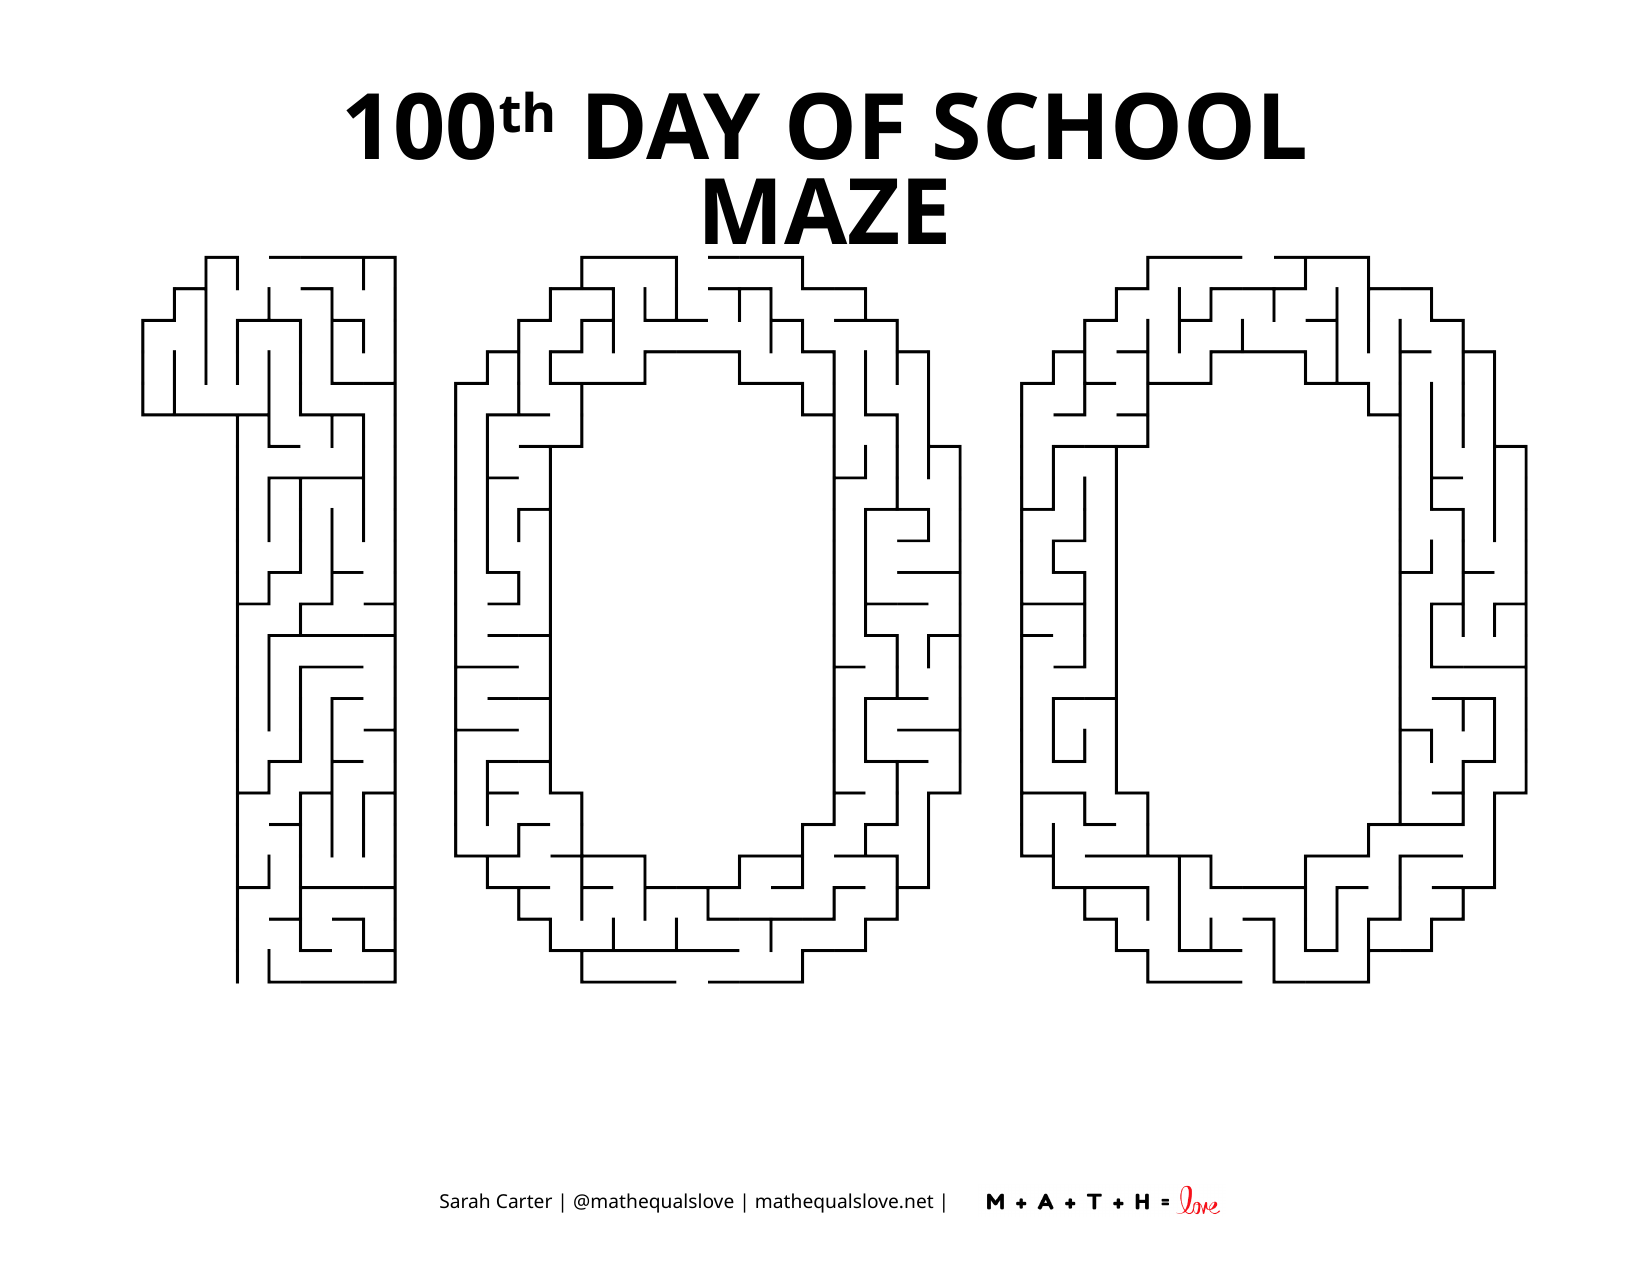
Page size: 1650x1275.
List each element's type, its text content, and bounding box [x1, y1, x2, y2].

picture [0, 230, 1560, 1009]
picture [978, 1183, 1226, 1218]
text_box Sarah Carter | @mathequalslove | mathequalslove.net | [424, 1182, 1259, 1220]
text_box 100th DAY OF SCHOOL MAZE [203, 92, 1446, 230]
